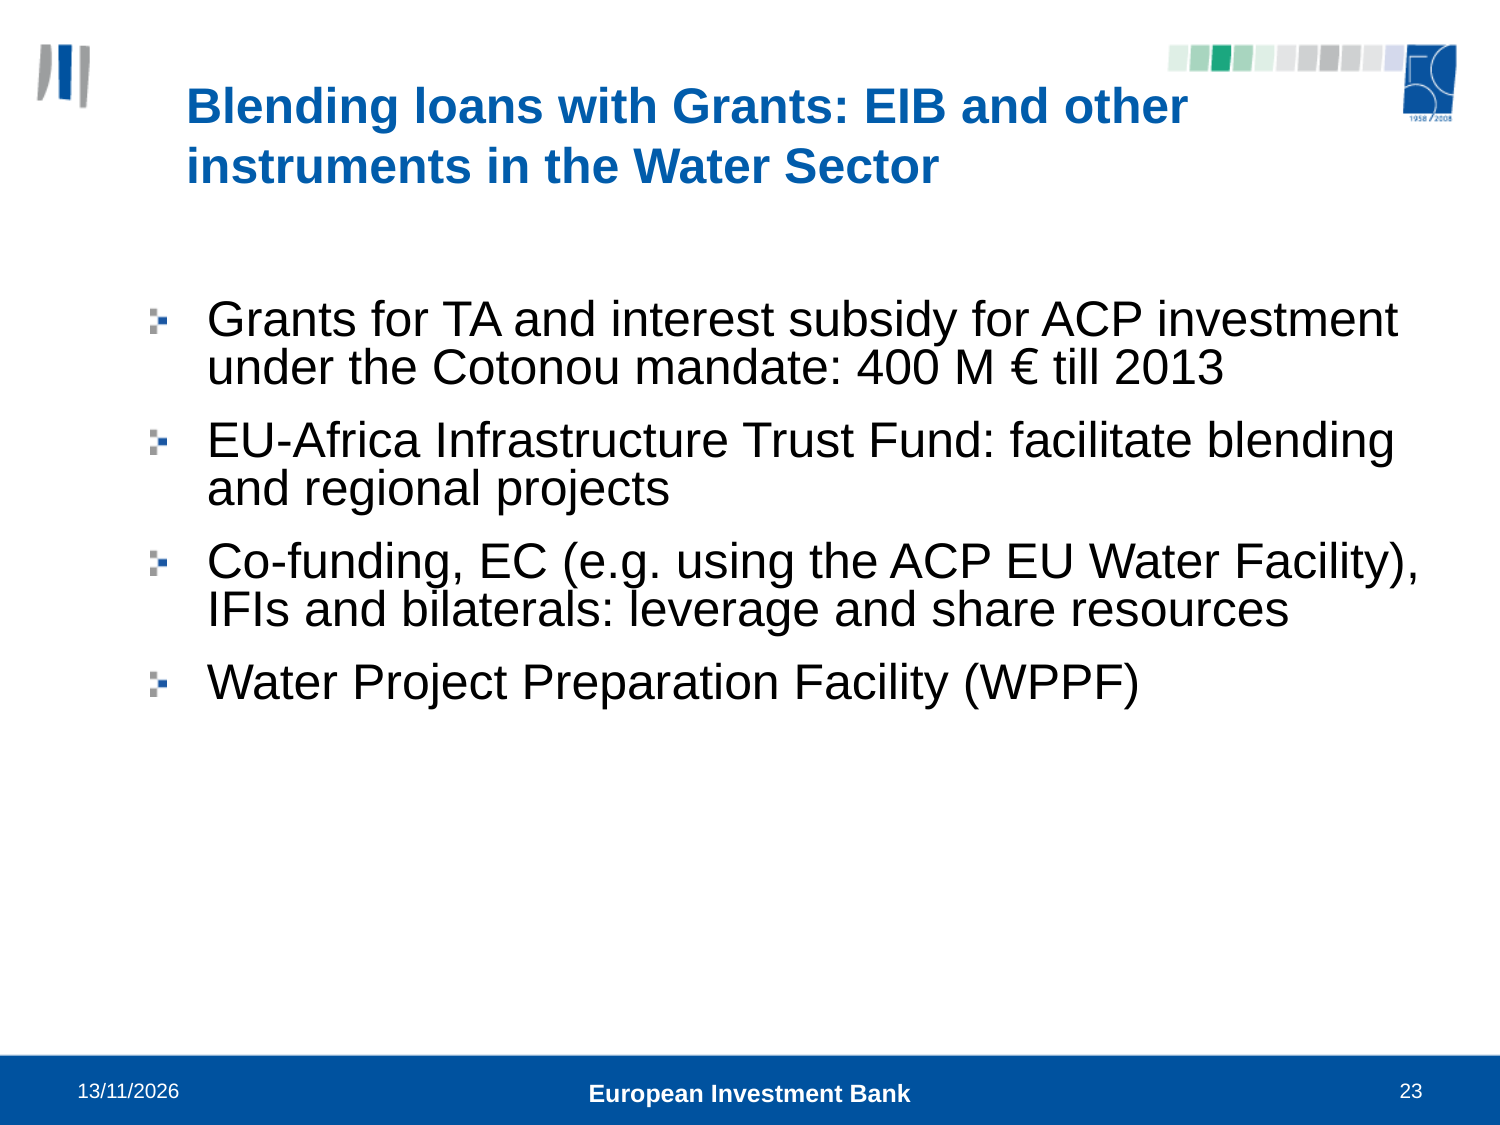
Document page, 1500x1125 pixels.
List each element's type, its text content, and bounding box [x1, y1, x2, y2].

title Blending loans with Grants: EIB and other instruments in the Water Sector [170, 66, 1353, 173]
list Grants for TA and interest subsidy for ACP investment under the Cotonou mandate: 400 M € till 2013 EU-Africa Infrastructure Trust Fund: facilitate blending and regional projects Co-funding, EC (e.g. using the ACP EU Water Facility), IFIs and bilaterals: leverage and share resources Water Project Preparation Facility (WPPF) [135, 290, 1460, 906]
picture [0, 0, 1500, 1125]
footer European Investment Bank [229, 1070, 1271, 1125]
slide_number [62, 1070, 226, 1125]
slide_number 23 [1274, 1070, 1438, 1125]
